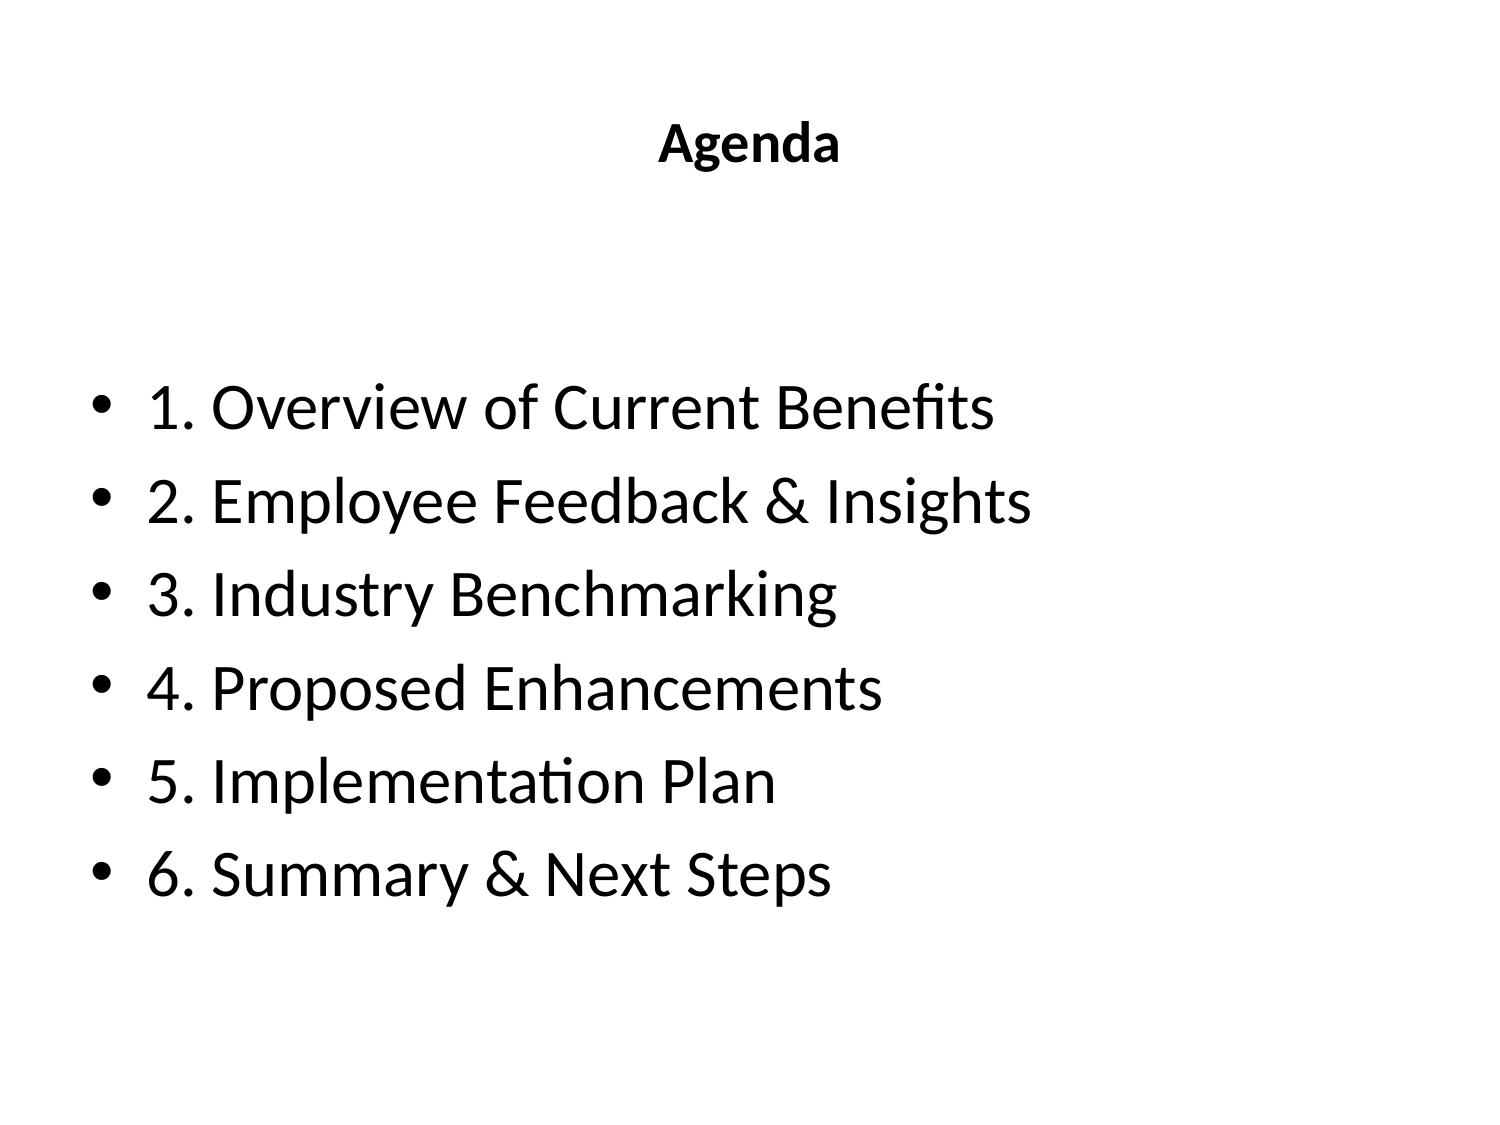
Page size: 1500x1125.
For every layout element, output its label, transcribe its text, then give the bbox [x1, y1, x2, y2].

list 1. Overview of Current Benefits 2. Employee Feedback & Insights 3. Industry Benchmarking 4. Proposed Enhancements 5. Implementation Plan 6. Summary & Next Steps [75, 262, 1425, 1005]
title Agenda [75, 45, 1425, 233]
